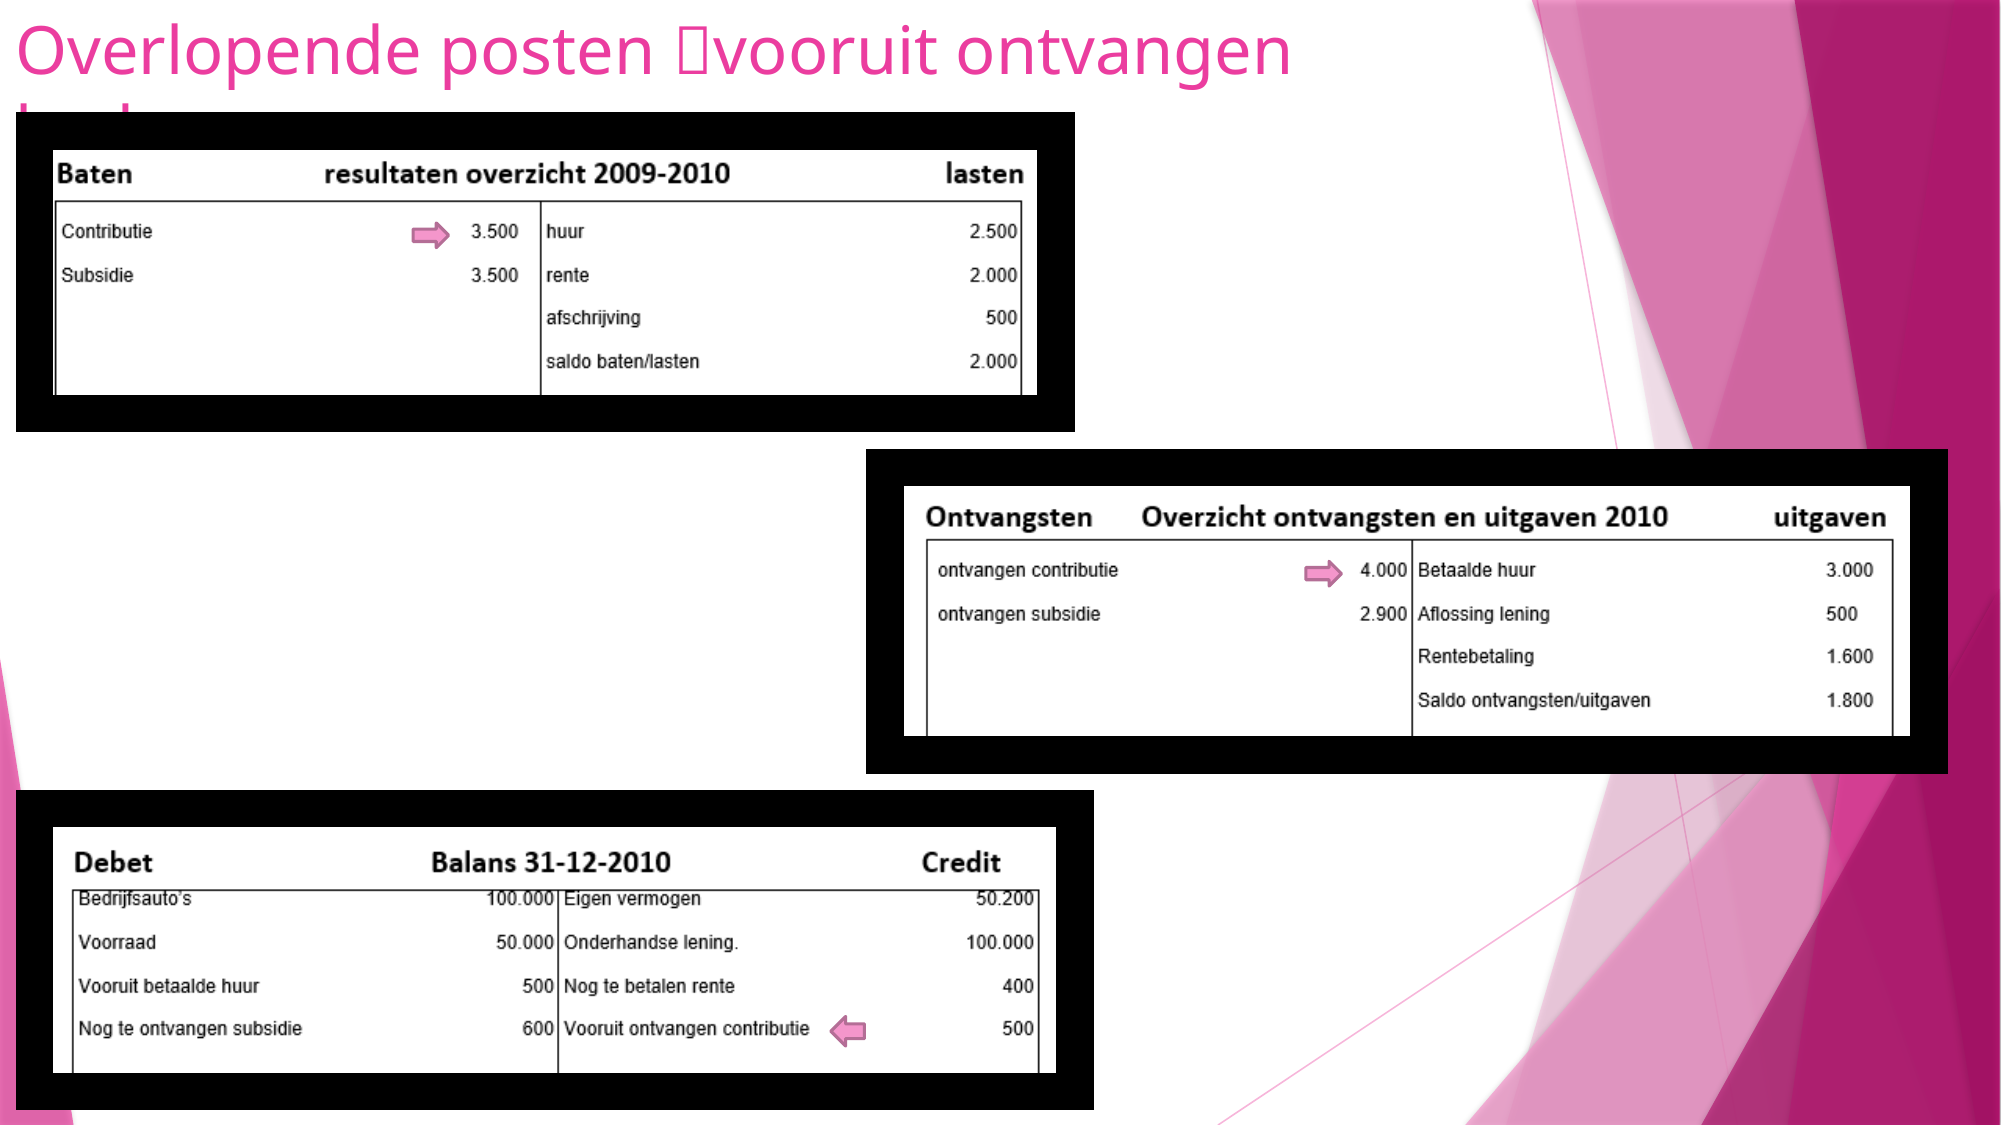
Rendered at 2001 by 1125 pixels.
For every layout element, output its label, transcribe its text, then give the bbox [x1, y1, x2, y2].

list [903, 485, 1911, 737]
picture [52, 826, 1057, 1074]
picture [52, 149, 1038, 396]
title Overlopende posten vooruit ontvangen bedragen [0, 0, 1595, 239]
